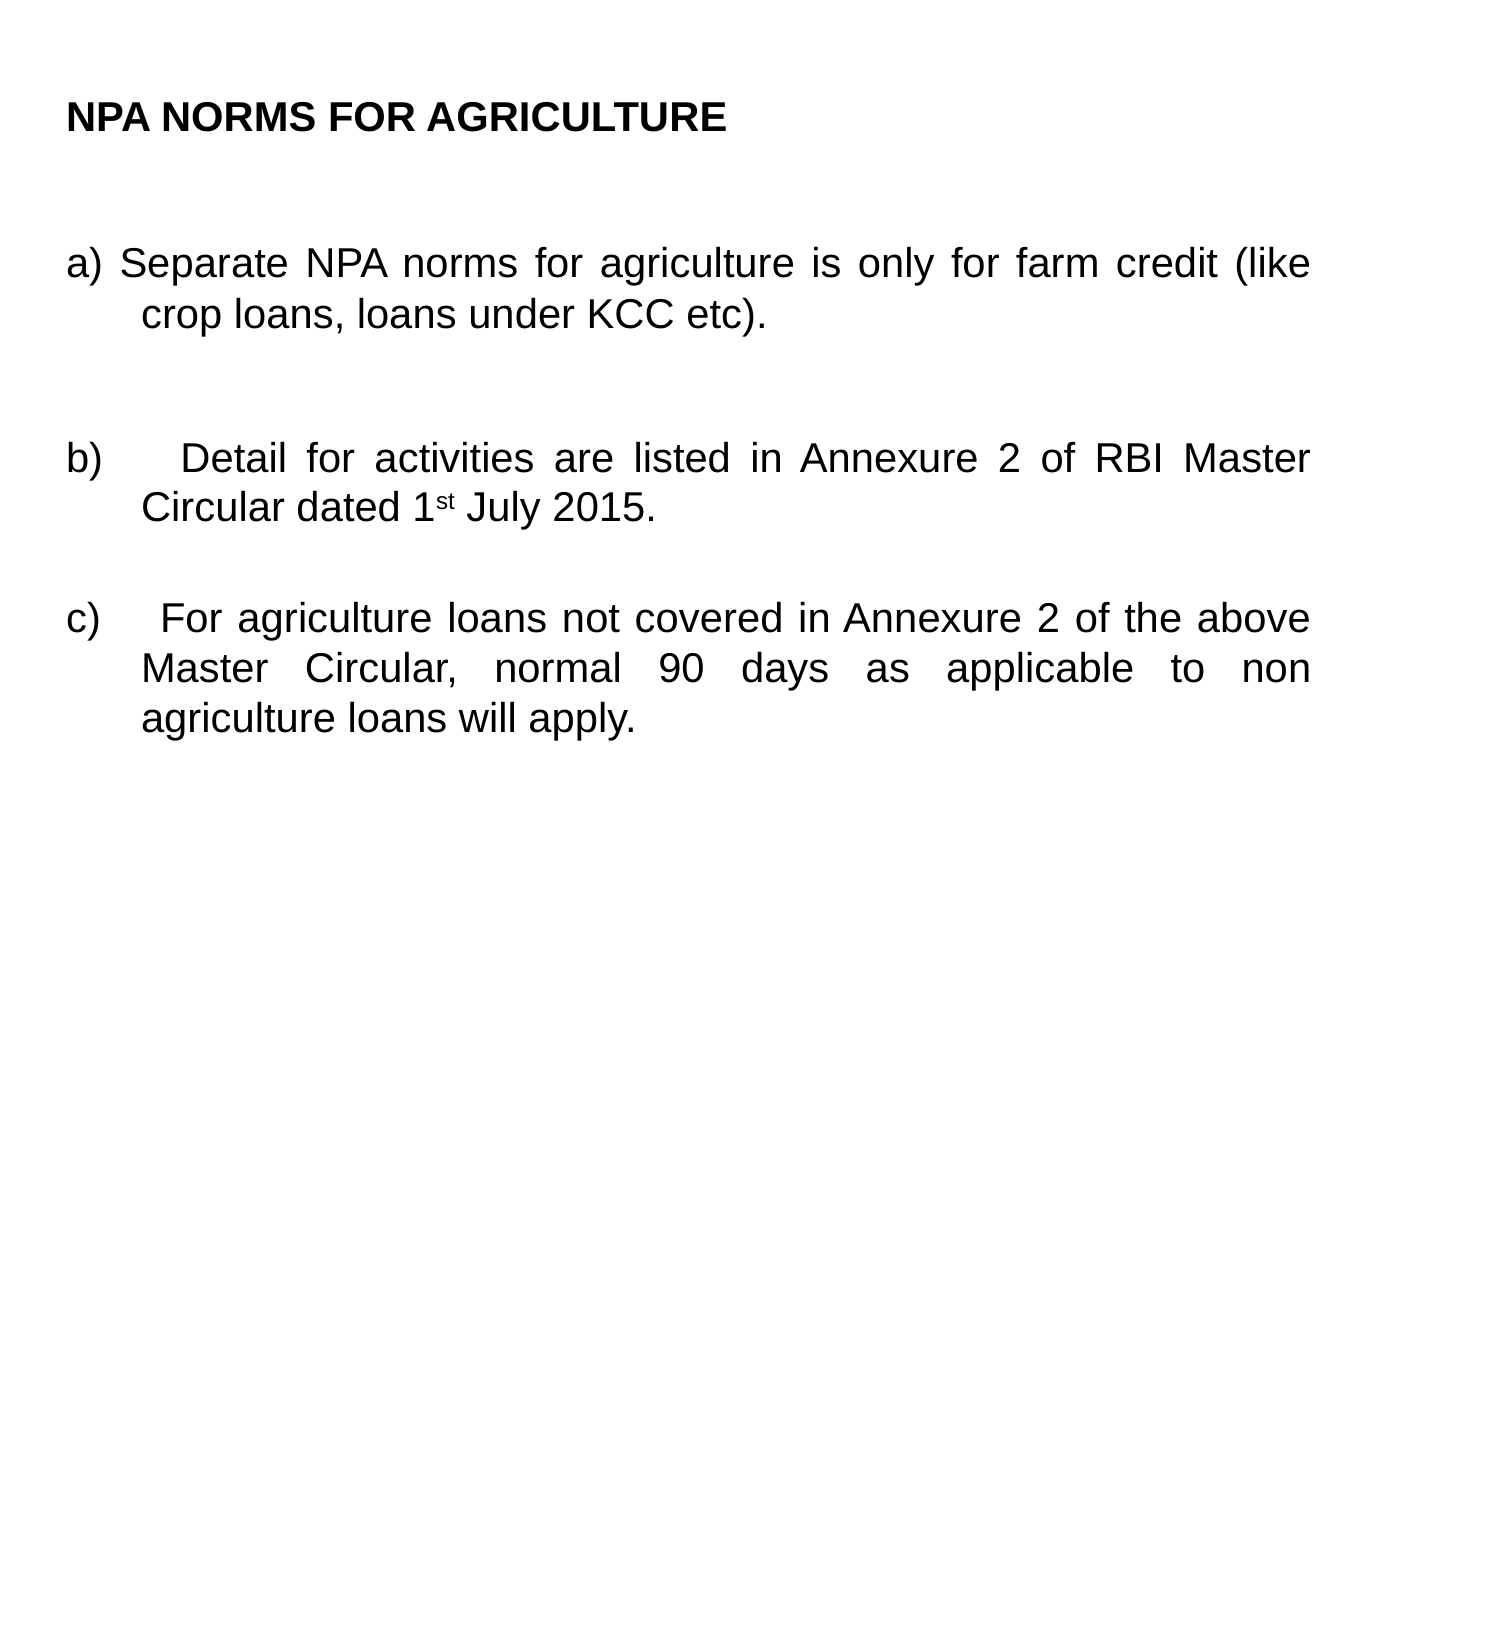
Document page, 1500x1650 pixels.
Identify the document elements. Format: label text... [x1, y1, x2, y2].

text_box b) Detail for activities are listed in Annexure 2 of RBI Master Circular dated 1st July 2015. c) For agriculture loans not covered in Annexure 2 of the above Master Circular, normal 90 days as applicable to non agriculture loans will apply. [66, 430, 1314, 771]
text_box NPA NORMS FOR AGRICULTURE [65, 90, 732, 127]
text_box a) Separate NPA norms for agriculture is only for farm credit (like crop loans, loans under KCC etc). [66, 235, 1314, 331]
